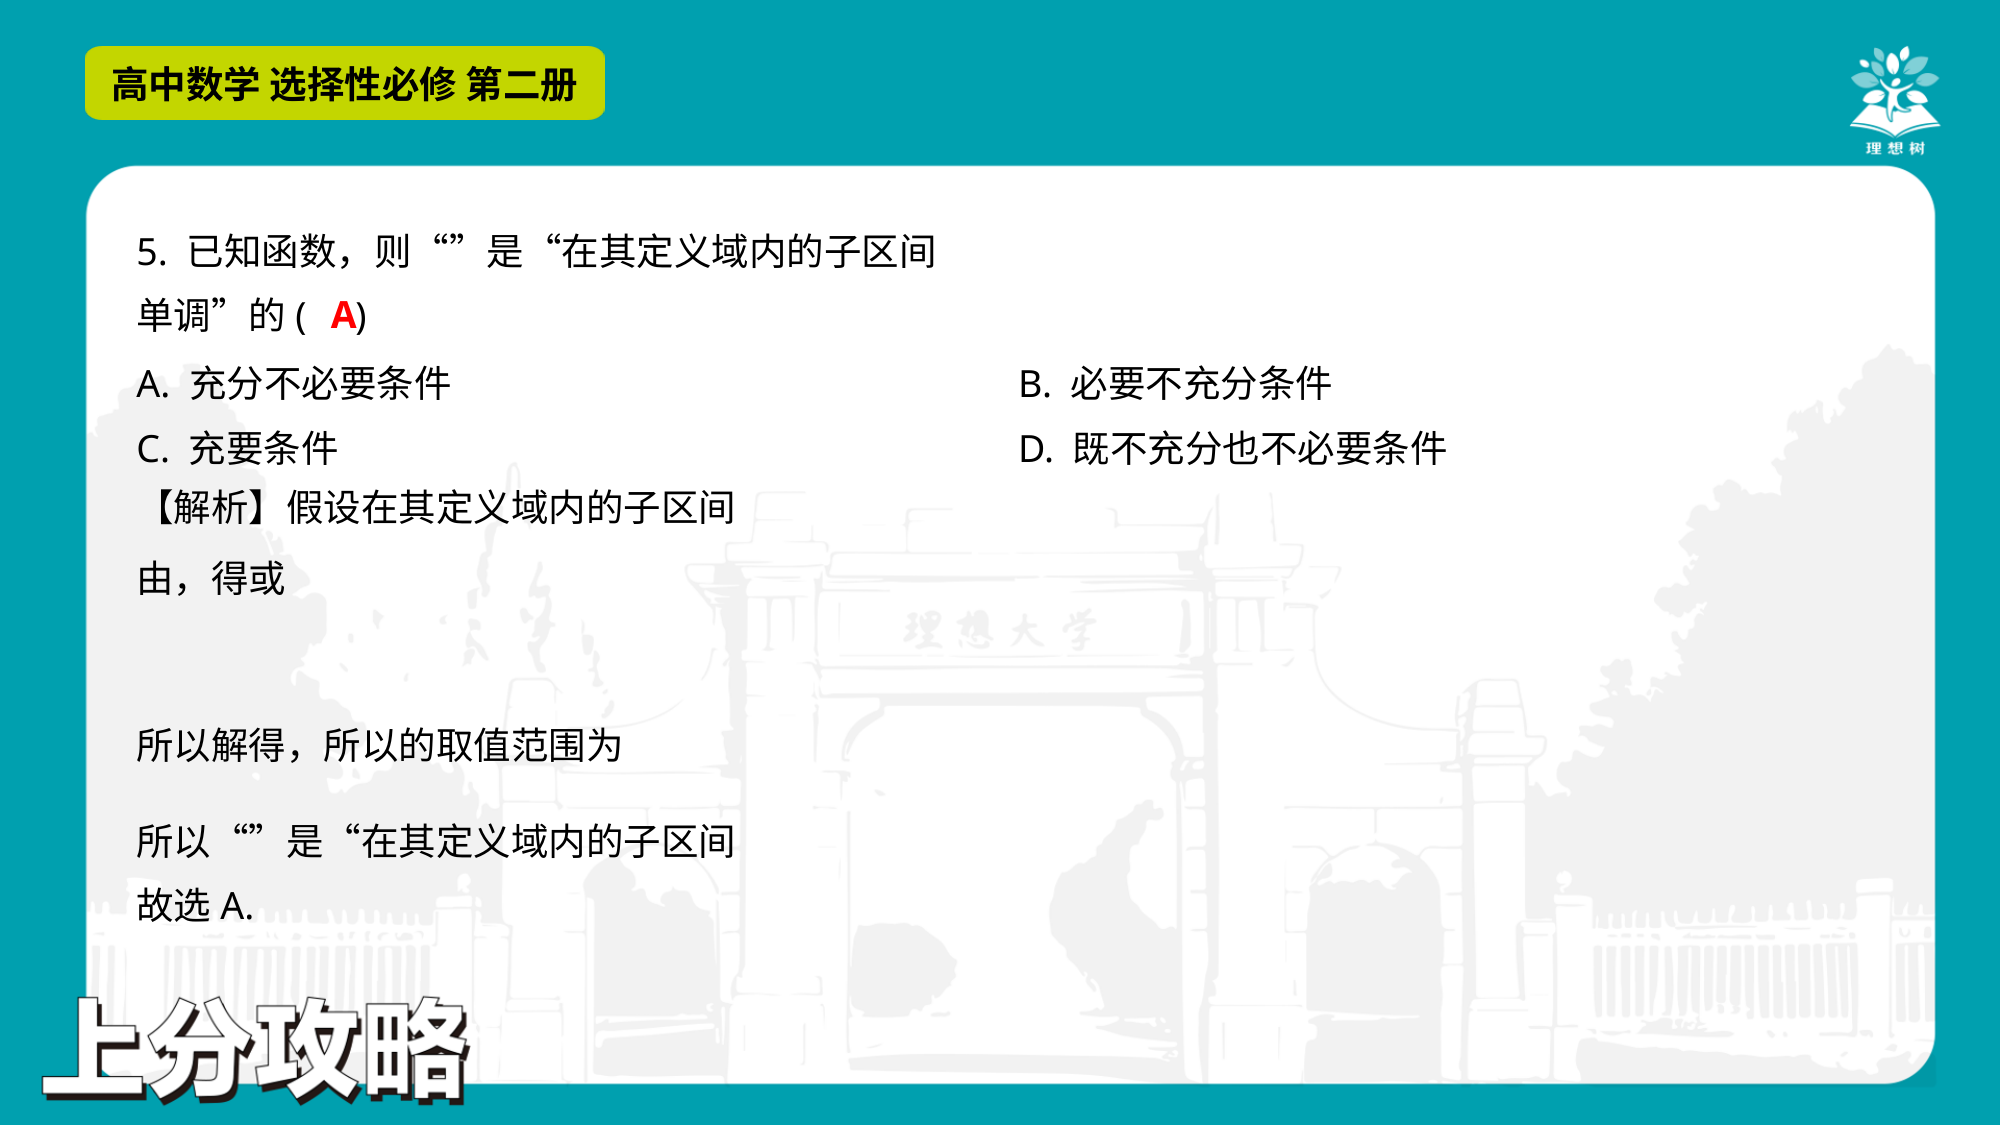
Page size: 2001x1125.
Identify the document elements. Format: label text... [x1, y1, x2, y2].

text_box A [316, 271, 371, 330]
text_box A. 充分不必要条件 B. 必要不充分条件 C. 充要条件 D. 既不充分也不必要条件 [136, 338, 1865, 463]
picture [0, 0, 2000, 1125]
